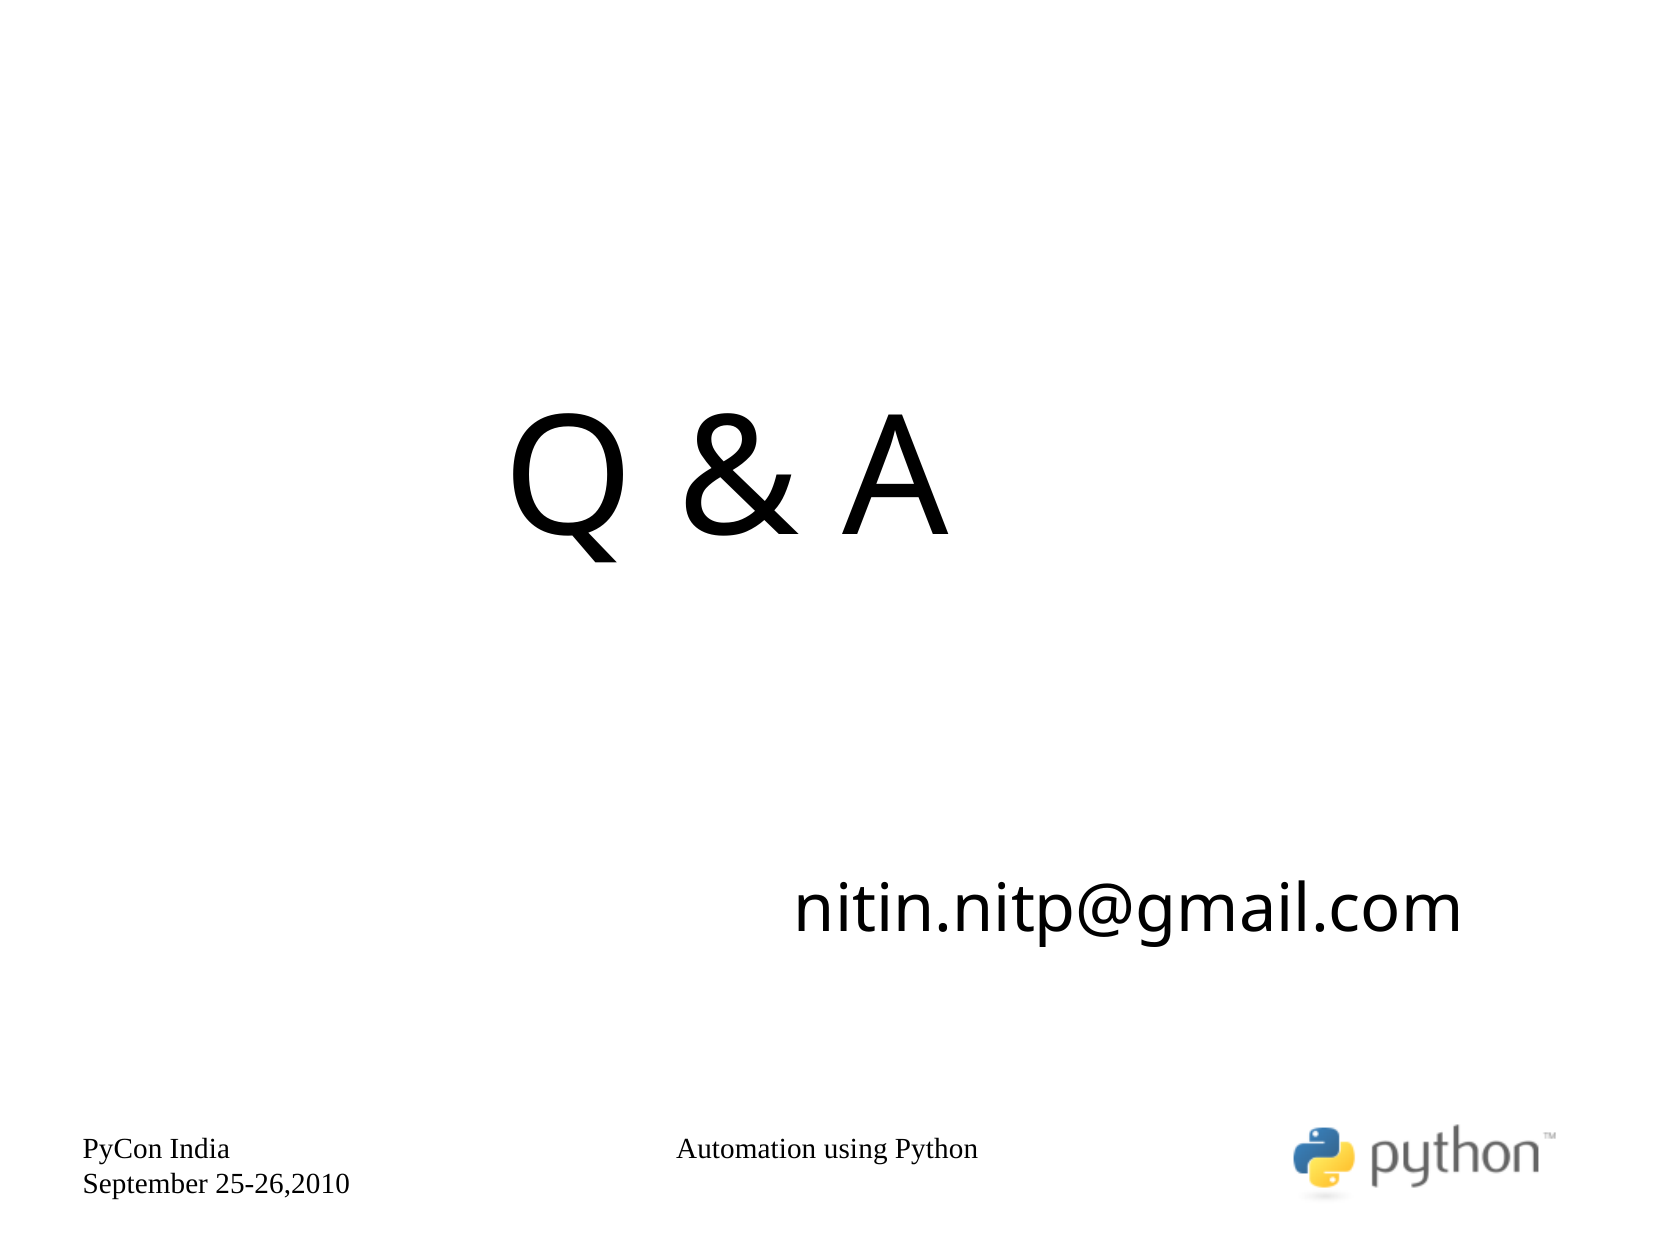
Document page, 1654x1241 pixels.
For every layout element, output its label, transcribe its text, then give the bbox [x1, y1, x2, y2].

picture [1250, 1109, 1581, 1221]
text_box Q & A [489, 360, 1559, 655]
text_box PyCon India September 25-26,2010 [82, 1129, 468, 1216]
text_box nitin.nitp@gmail.com [779, 857, 1480, 953]
footer Automation using Python [565, 1129, 1090, 1216]
